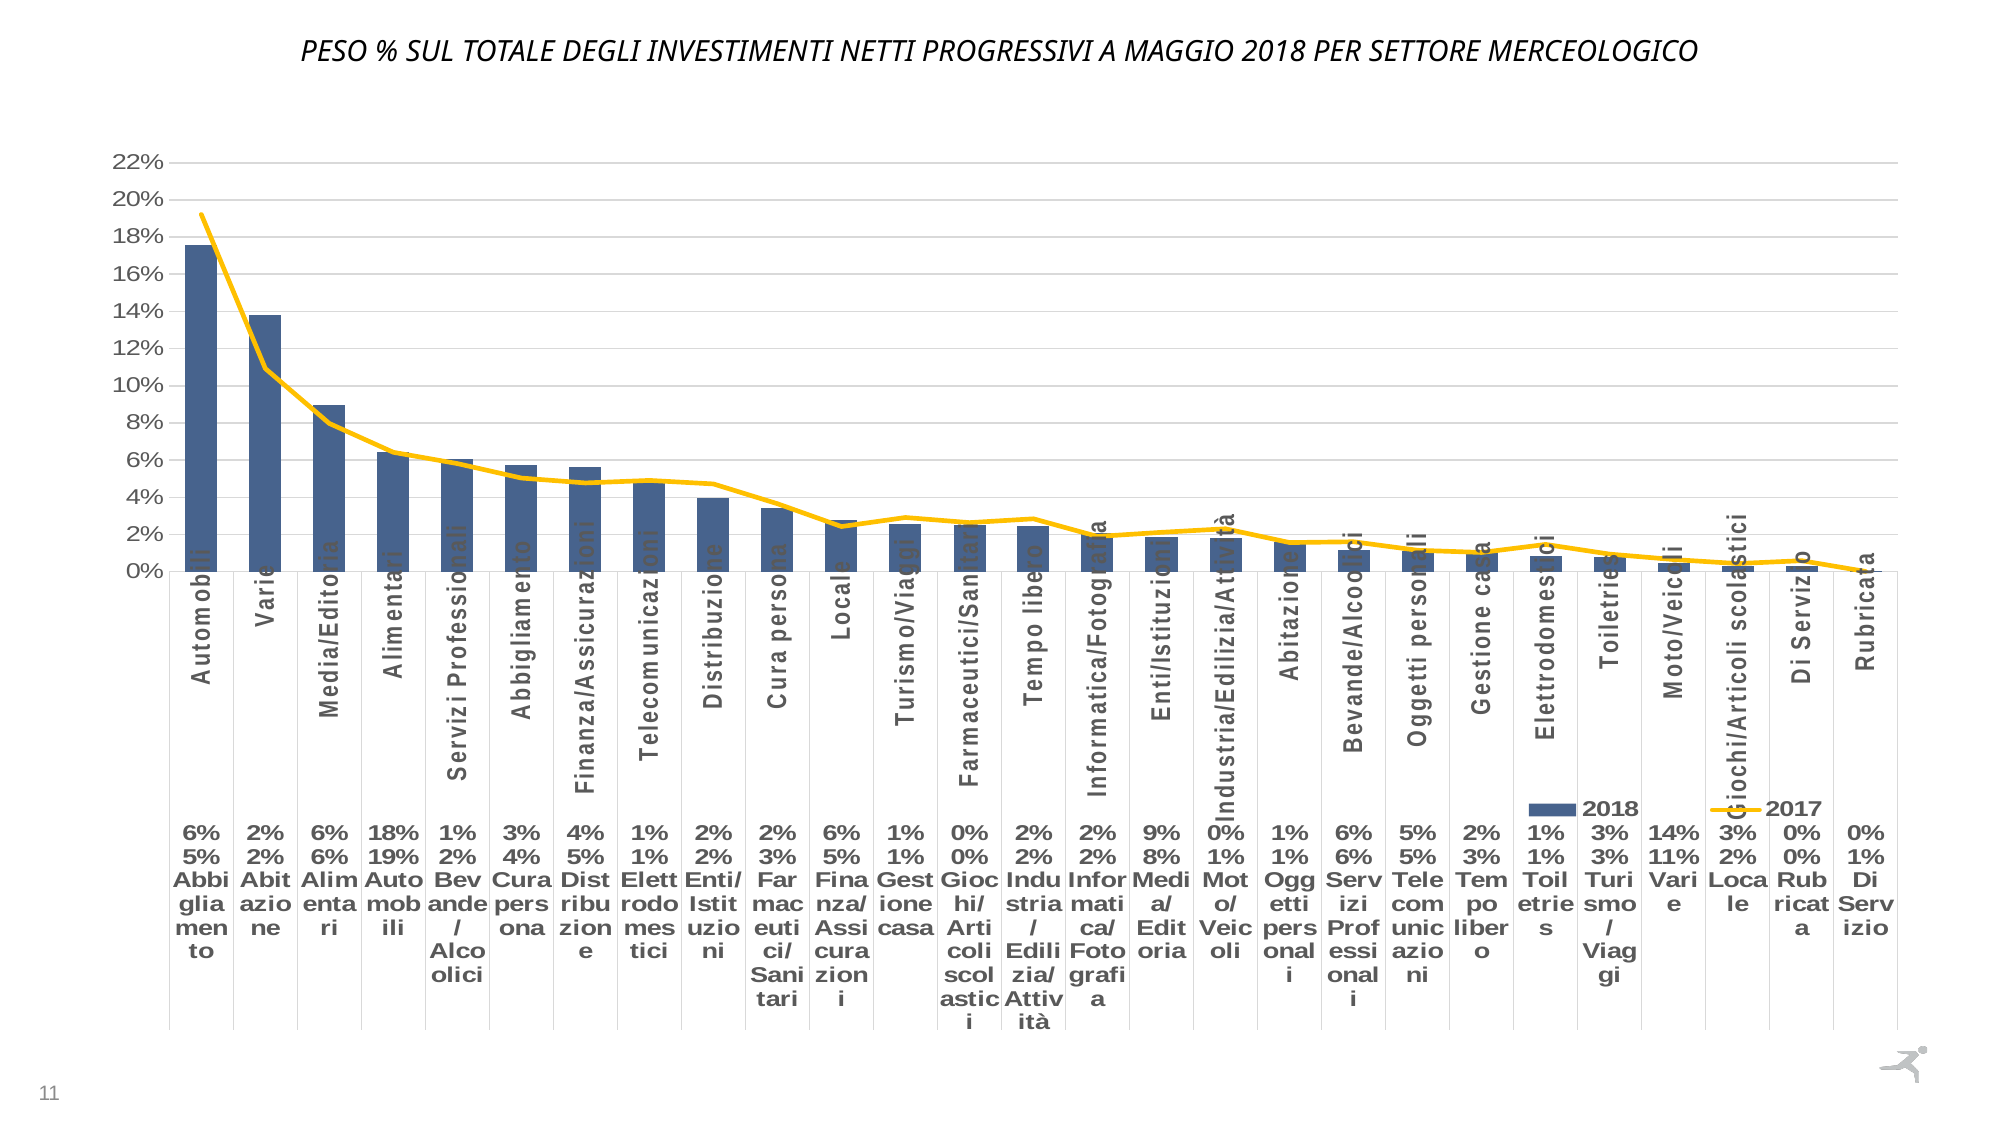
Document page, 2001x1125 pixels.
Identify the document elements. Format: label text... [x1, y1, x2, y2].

subtitle PESO % SUL TOTALE DEGLI INVESTIMENTI NETTI progressivi A MAGGIO 2018 PER SETTORE MERCEOLOGICO [58, 13, 1942, 86]
slide_number 11 [0, 1061, 75, 1122]
chart [76, 118, 1924, 1035]
